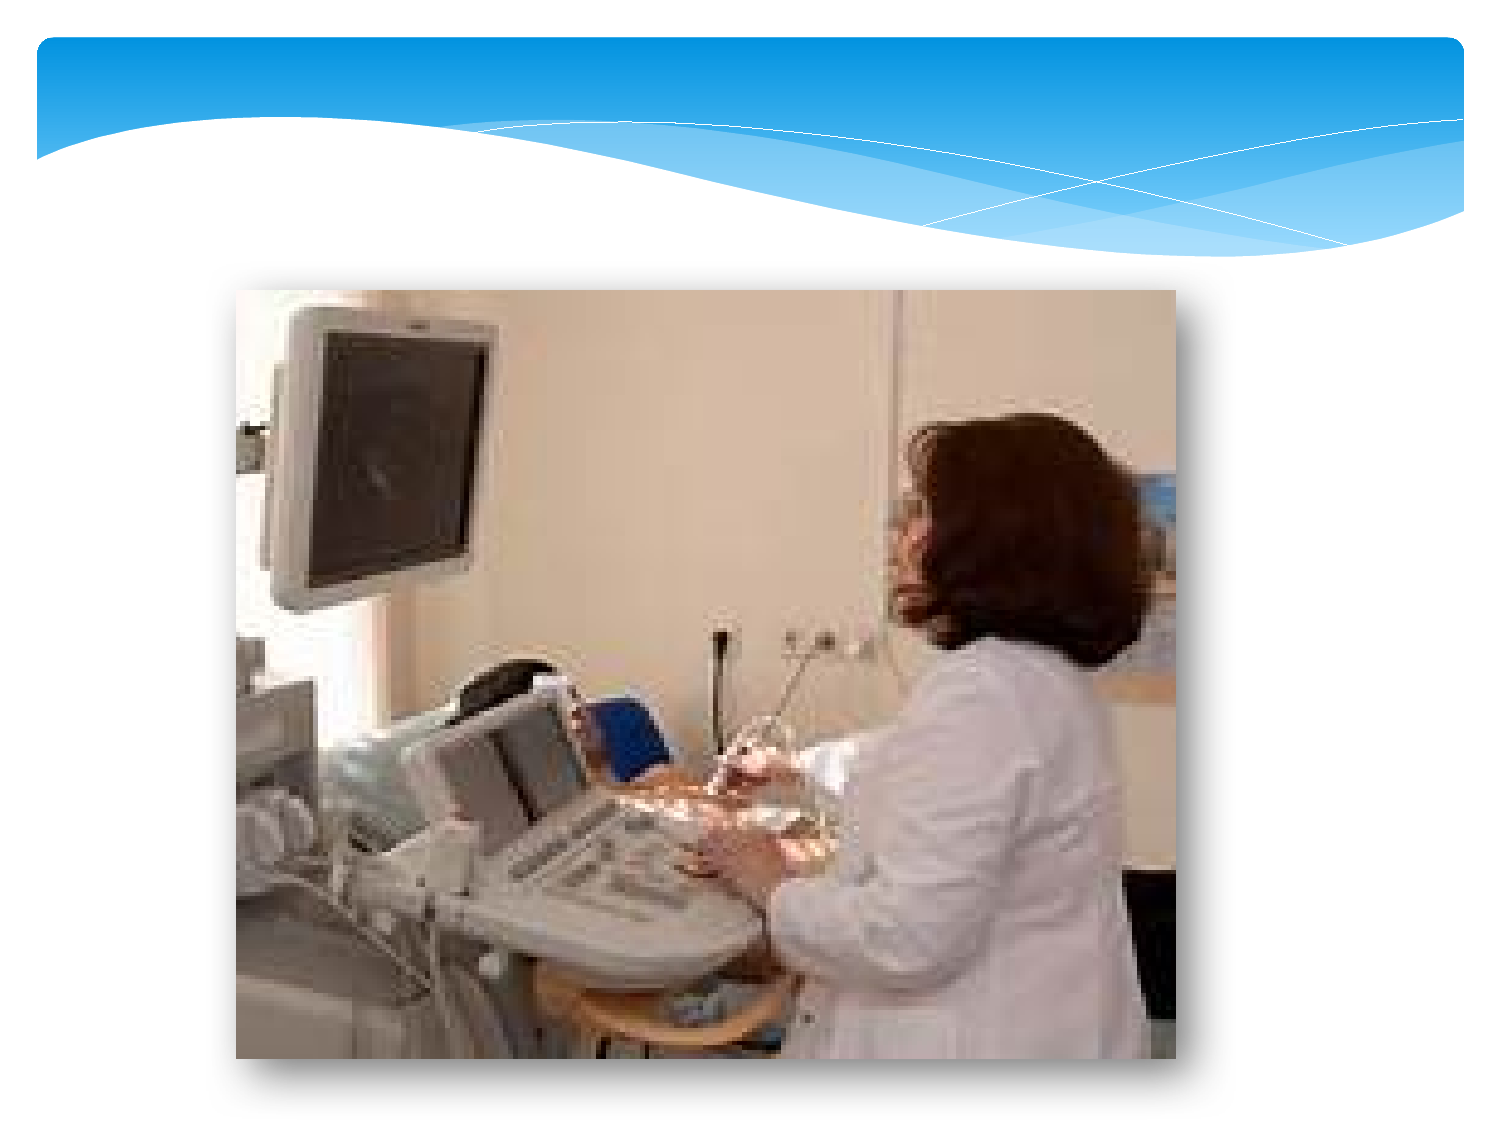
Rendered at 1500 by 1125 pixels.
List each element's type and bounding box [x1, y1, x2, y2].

picture [235, 290, 1176, 1059]
